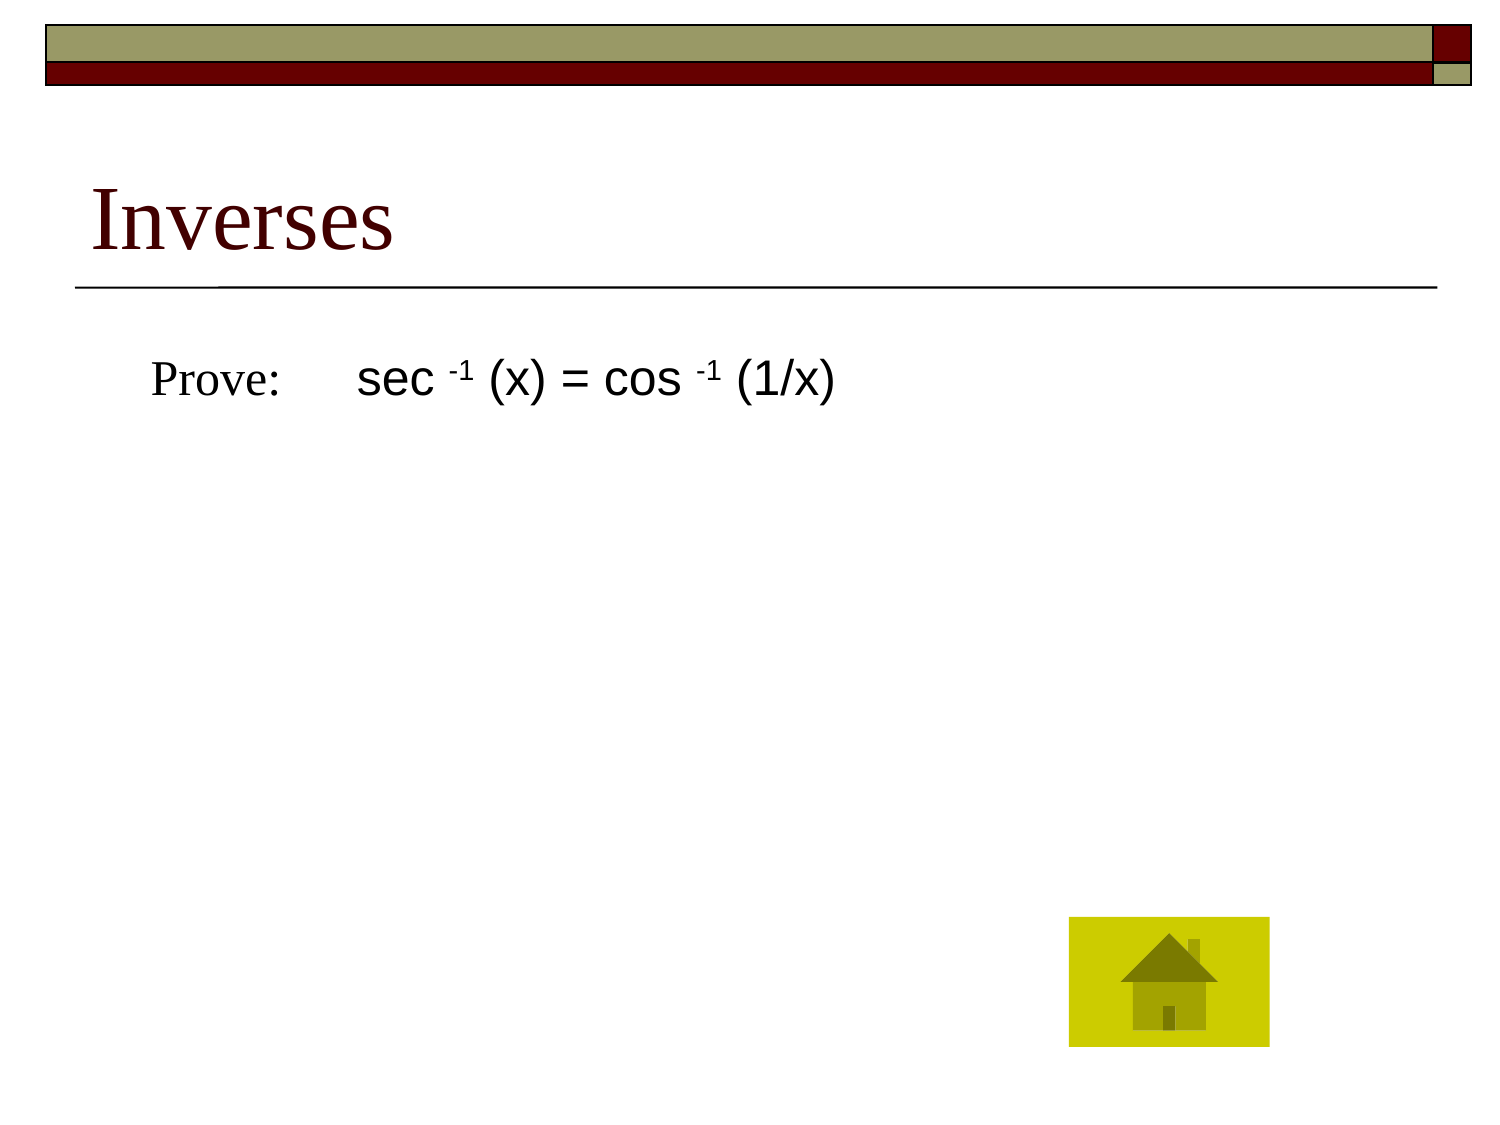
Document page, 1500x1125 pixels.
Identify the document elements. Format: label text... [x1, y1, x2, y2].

text_box [1068, 916, 1270, 1047]
title Inverses [74, 87, 1426, 276]
text_box Prove: [135, 338, 632, 413]
text_box sec -1 (x) = cos -1 (1/x) [632, 338, 852, 413]
